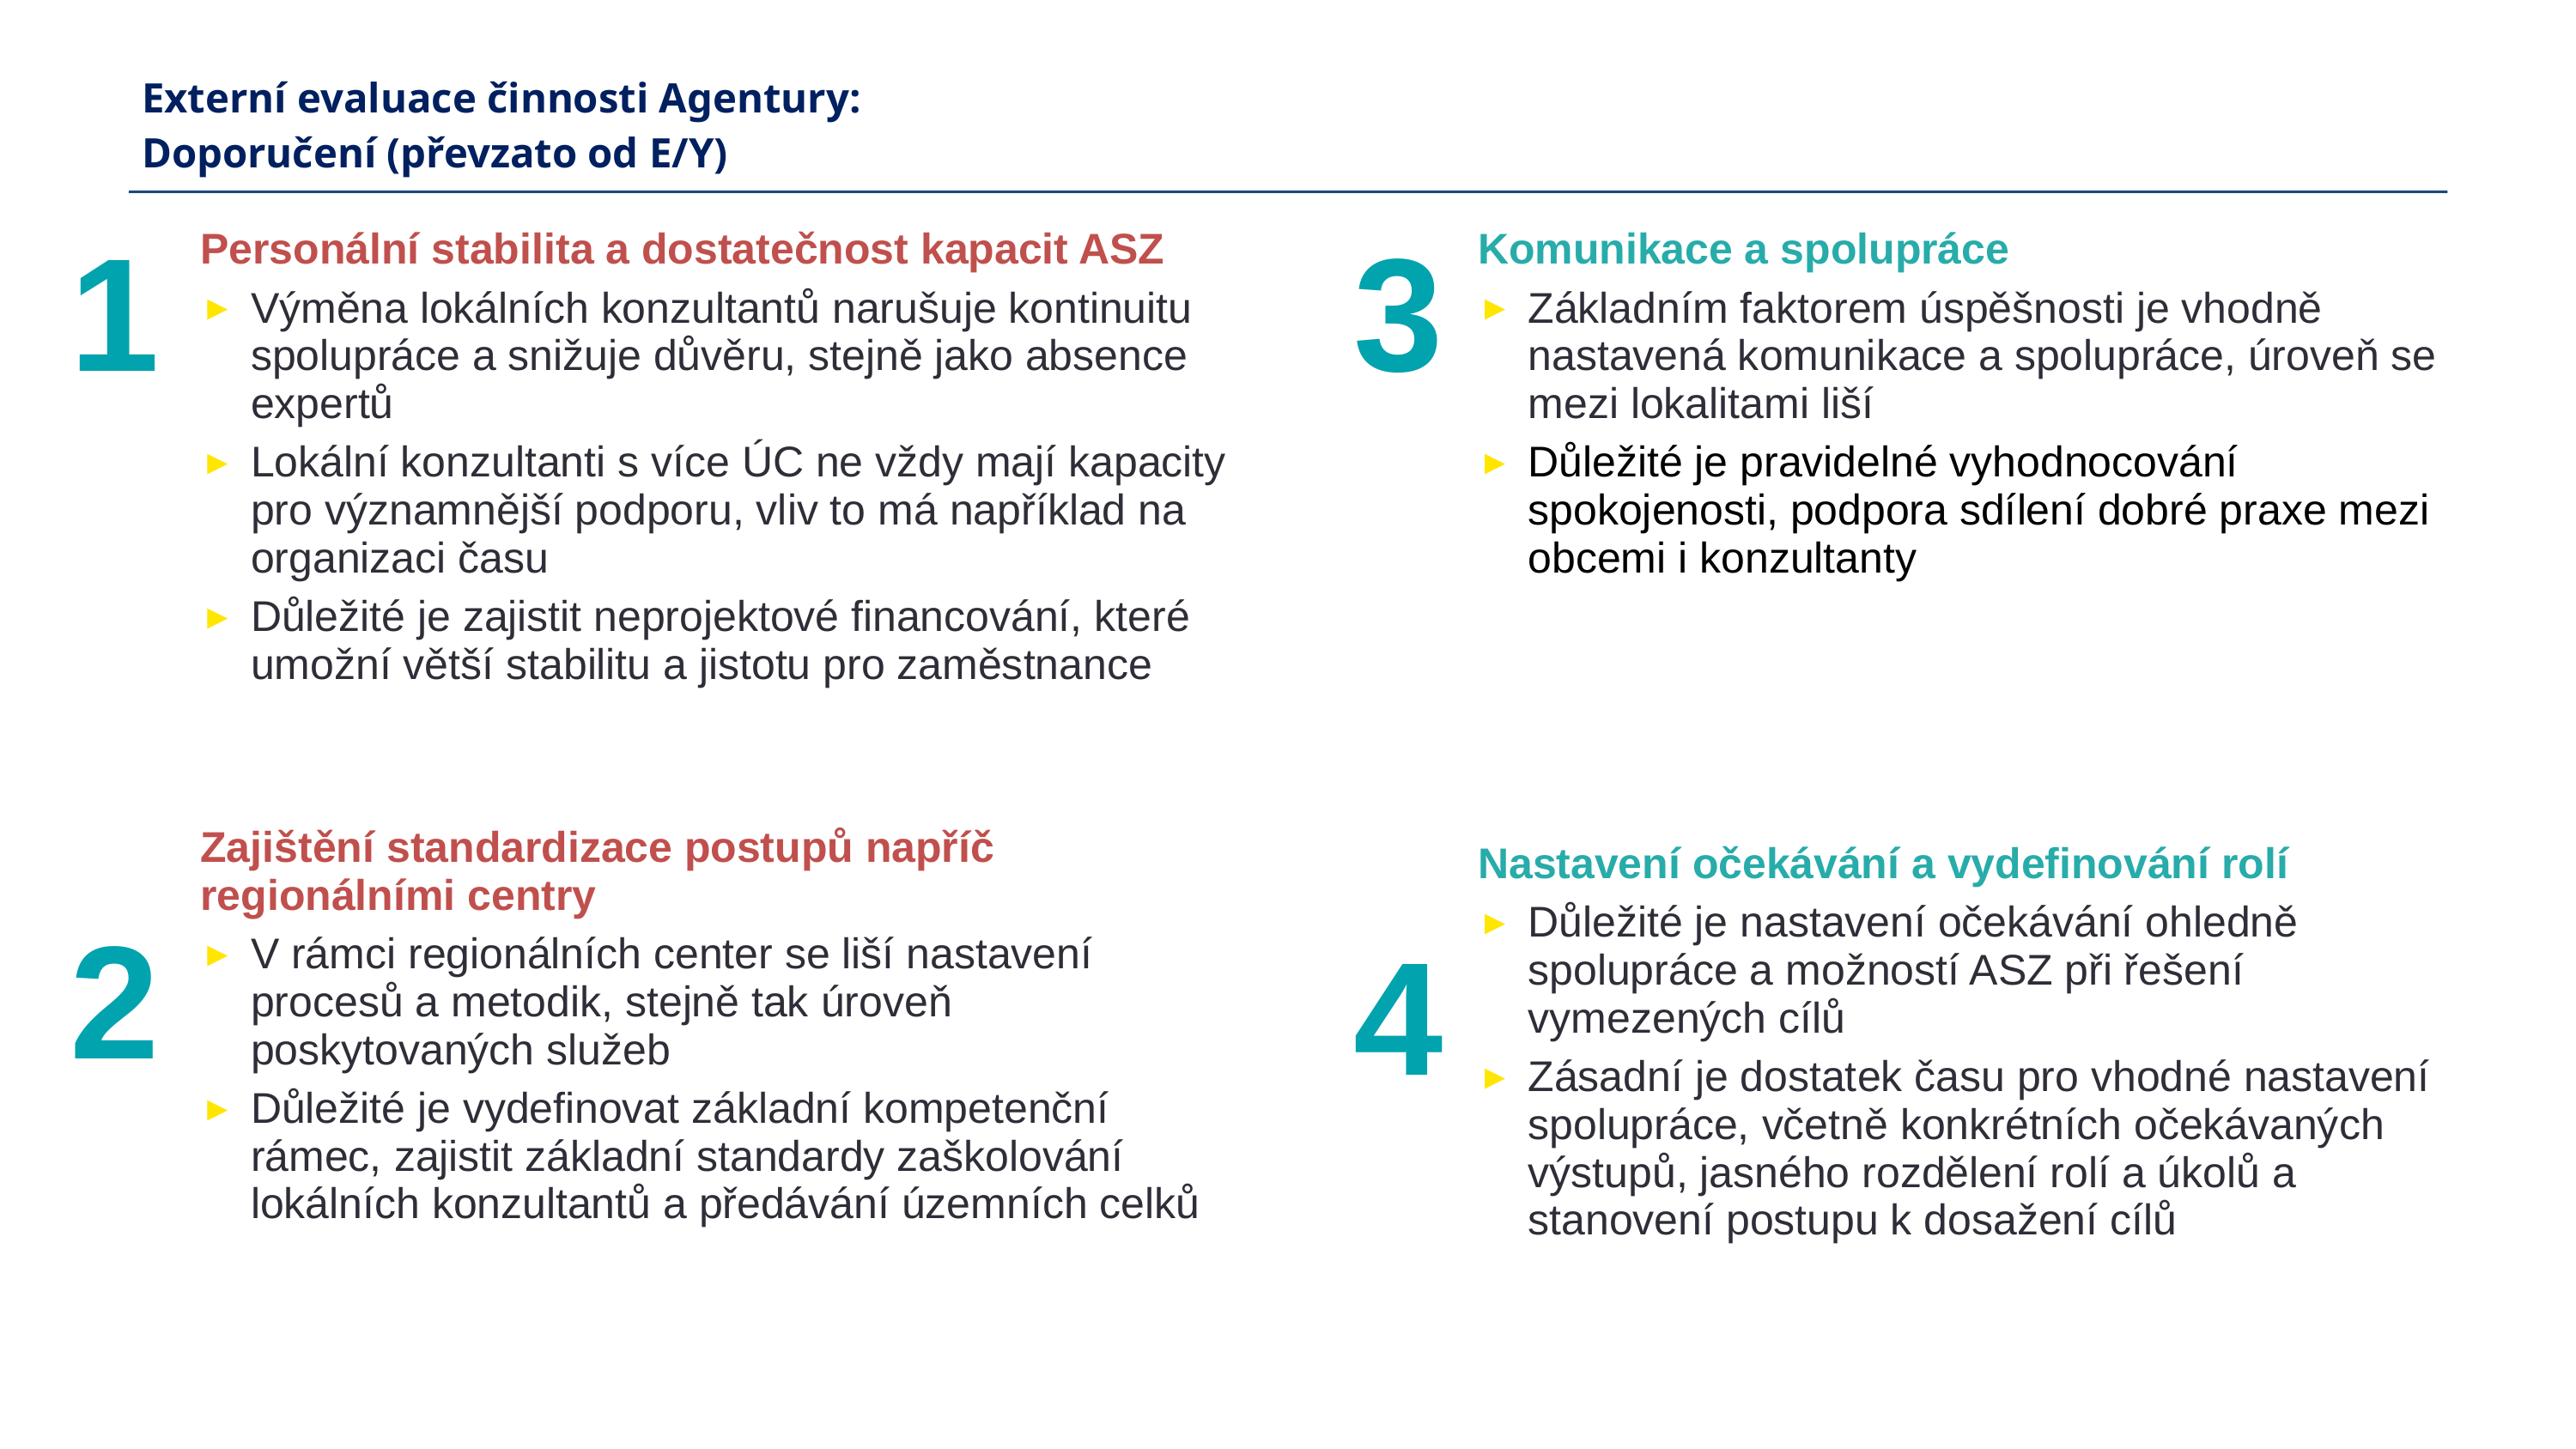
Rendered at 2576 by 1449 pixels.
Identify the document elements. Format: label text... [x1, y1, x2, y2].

table_cell 4 [1334, 830, 1459, 1294]
table_cell Zajištění standardizace postupů napříč regionálními centry V rámci regionálních center se liší nastavení procesů a metodik, stejně tak úroveň poskytovaných služeb Důležité je vydefinovat základní kompetenční rámec, zajistit základní standardy zaškolování lokálních konzultantů a předávání územních celků [181, 814, 1264, 1277]
title Externí evaluace činnosti Agentury: Doporučení (převzato od E/Y) [129, 62, 2447, 187]
table_header 1 [49, 215, 181, 814]
table_header Personální stabilita a dostatečnost kapacit ASZ Výměna lokálních konzultantů narušuje kontinuitu spolupráce a snižuje důvěru, stejně jako absence expertů Lokální konzultanti s více ÚC ne vždy mají kapacity pro významnější podporu, vliv to má například na organizaci času Důležité je zajistit neprojektové financování, které umožní větší stabilitu a jistotu pro zaměstnance [181, 215, 1264, 814]
table_cell 2 [49, 814, 181, 1277]
table_cell Nastavení očekávání a vydefinování rolí Důležité je nastavení očekávání ohledně spolupráce a možností ASZ při řešení vymezených cílů Zásadní je dostatek času pro vhodné nastavení spolupráce, včetně konkrétních očekávaných výstupů, jasného rozdělení rolí a úkolů a stanovení postupu k dosažení cílů [1459, 830, 2464, 1294]
table_header 3 [1334, 215, 1459, 830]
table_header Komunikace a spolupráce Základním faktorem úspěšnosti je vhodně nastavená komunikace a spolupráce, úroveň se mezi lokalitami liší Důležité je pravidelné vyhodnocování spokojenosti, podpora sdílení dobré praxe mezi obcemi i konzultanty [1459, 215, 2464, 830]
